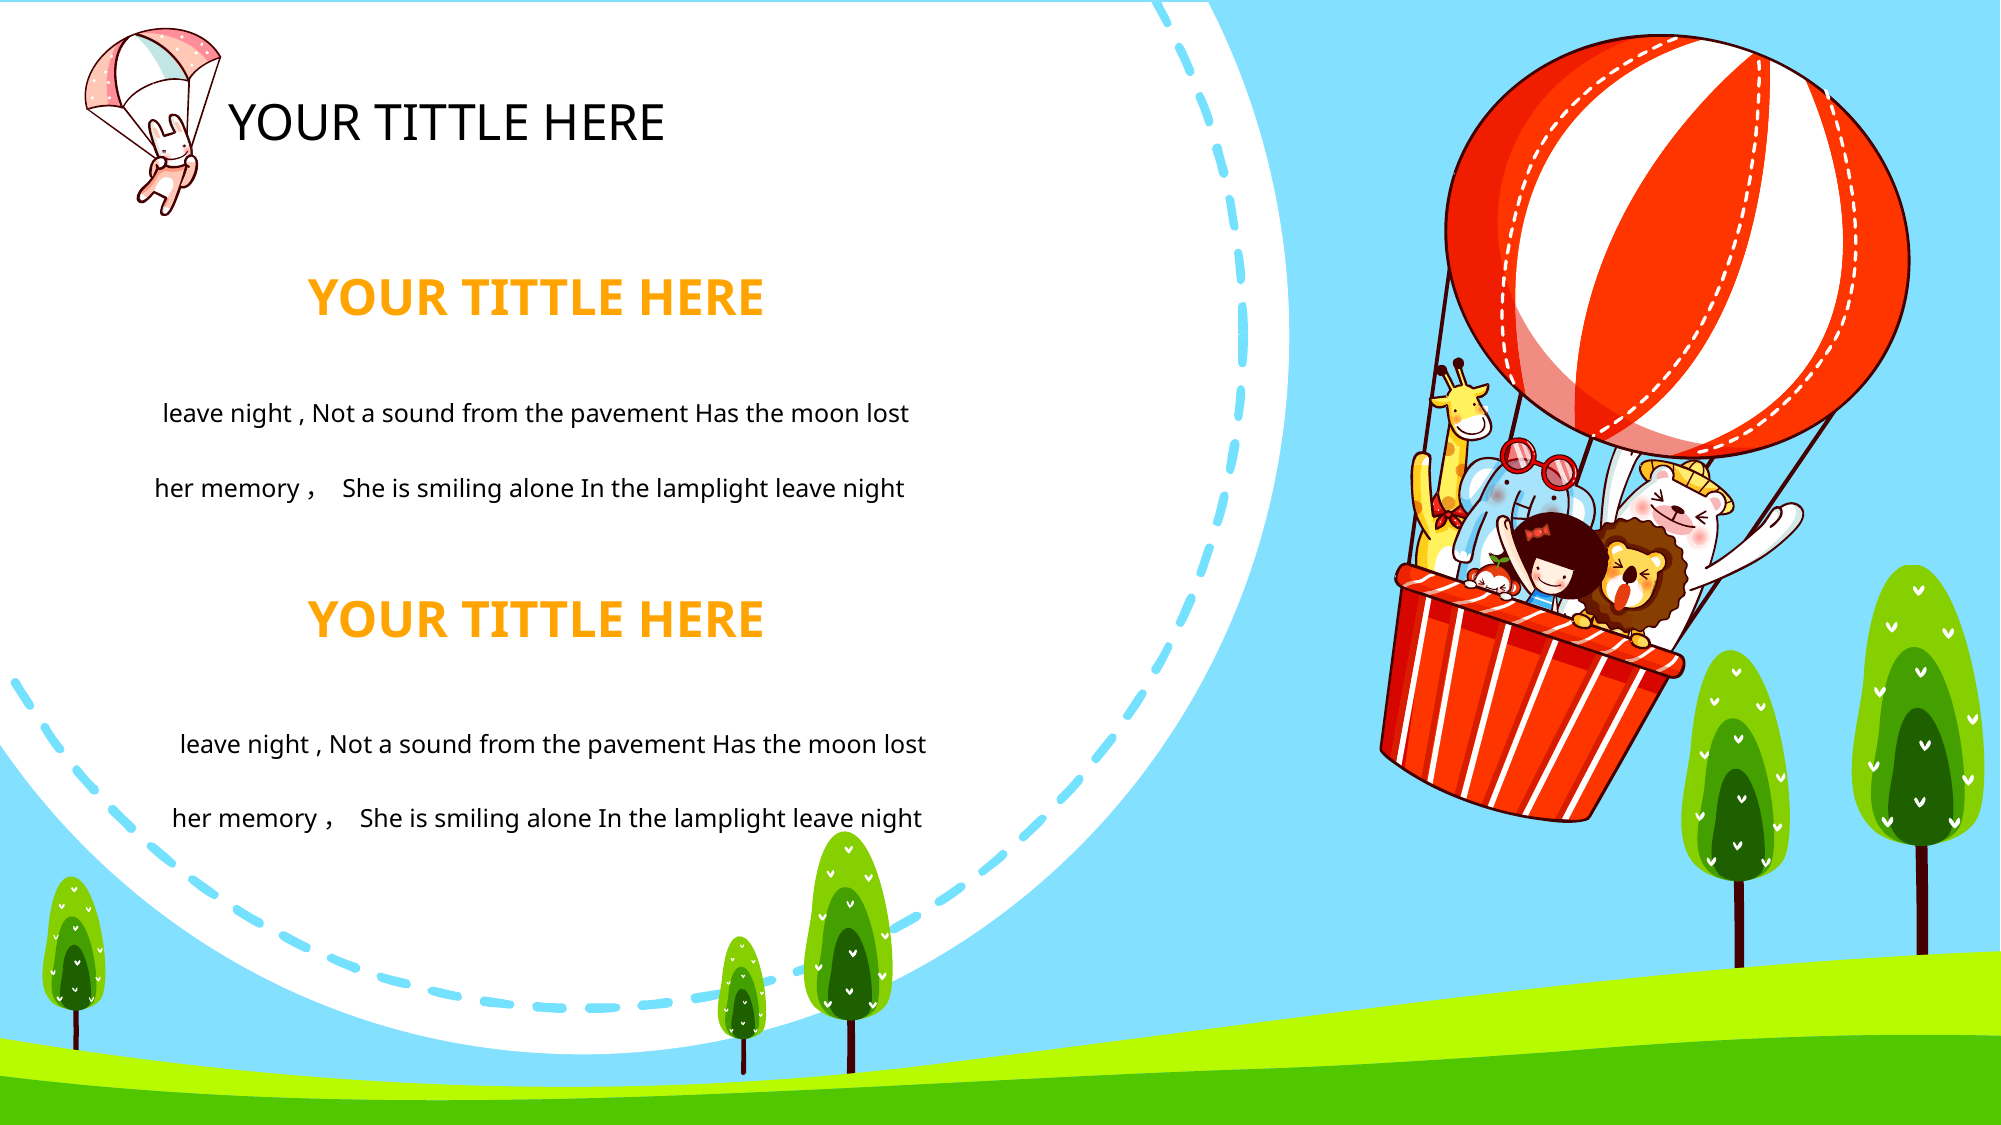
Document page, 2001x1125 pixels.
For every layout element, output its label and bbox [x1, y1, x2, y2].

text_box [84, 27, 826, 216]
picture [0, 2, 2000, 1125]
text_box [135, 258, 938, 575]
text_box [152, 580, 955, 906]
